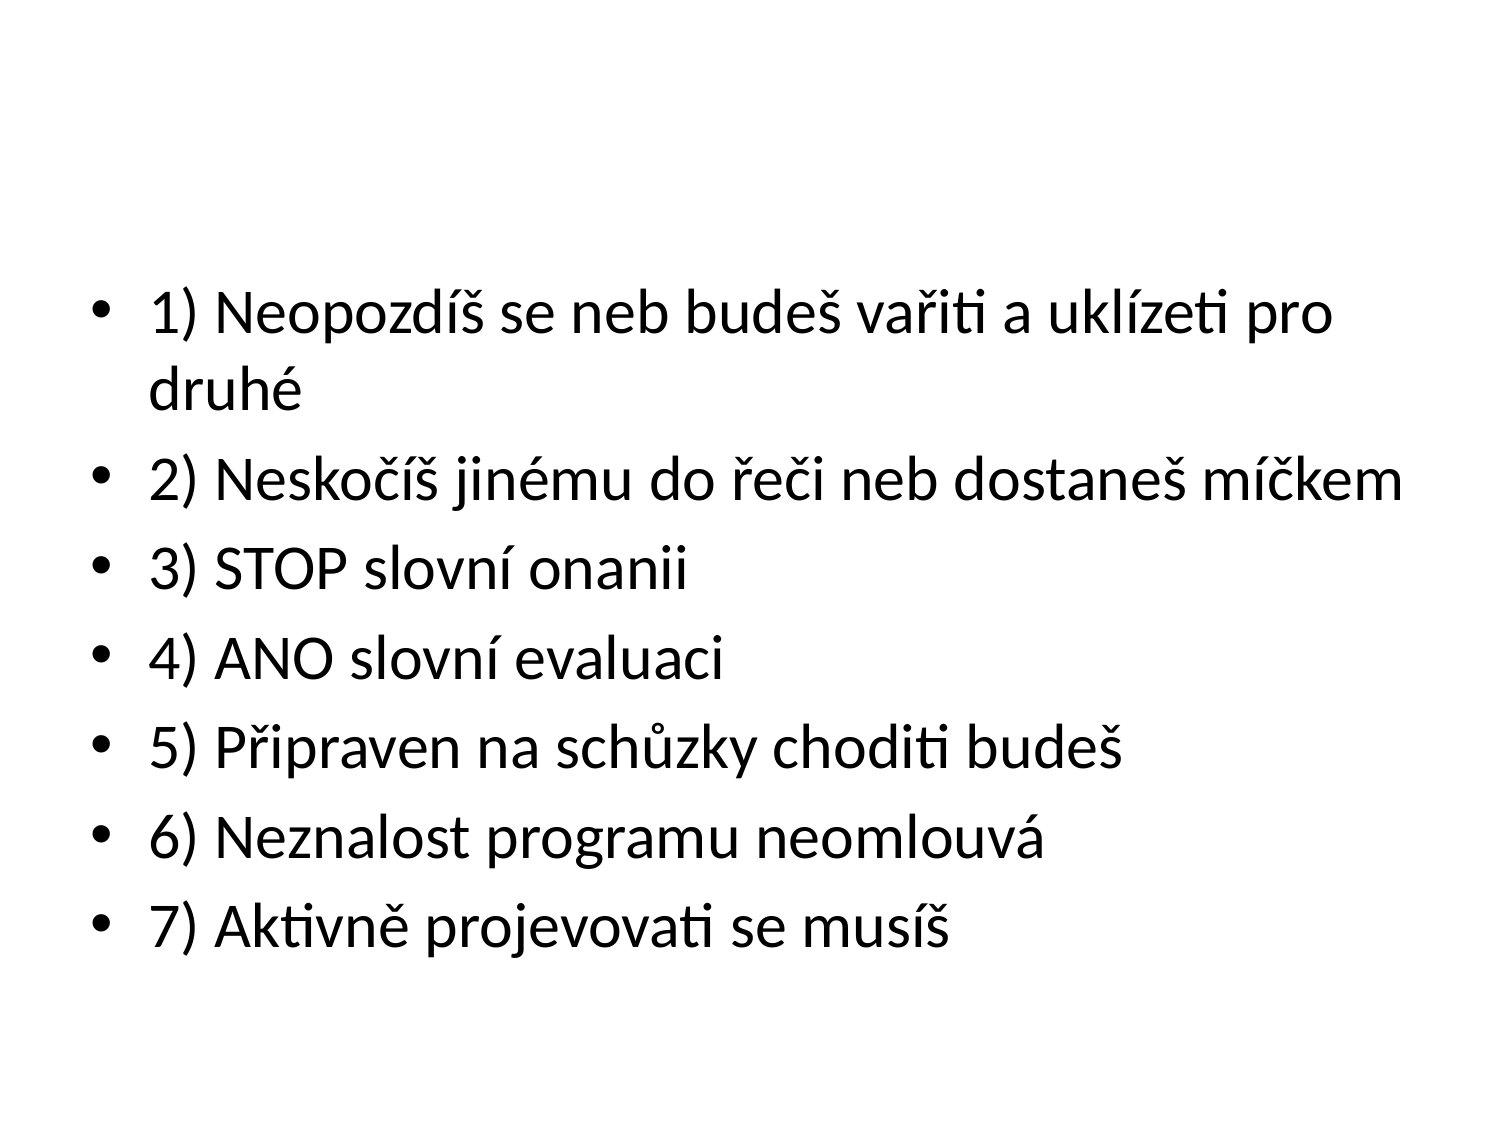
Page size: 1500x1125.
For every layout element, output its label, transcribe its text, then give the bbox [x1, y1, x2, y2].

list 1) Neopozdíš se neb budeš vařiti a uklízeti pro druhé 2) Neskočíš jinému do řeči neb dostaneš míčkem 3) STOP slovní onanii 4) ANO slovní evaluaci 5) Připraven na schůzky choditi budeš 6) Neznalost programu neomlouvá 7) Aktivně projevovati se musíš [75, 262, 1425, 1005]
